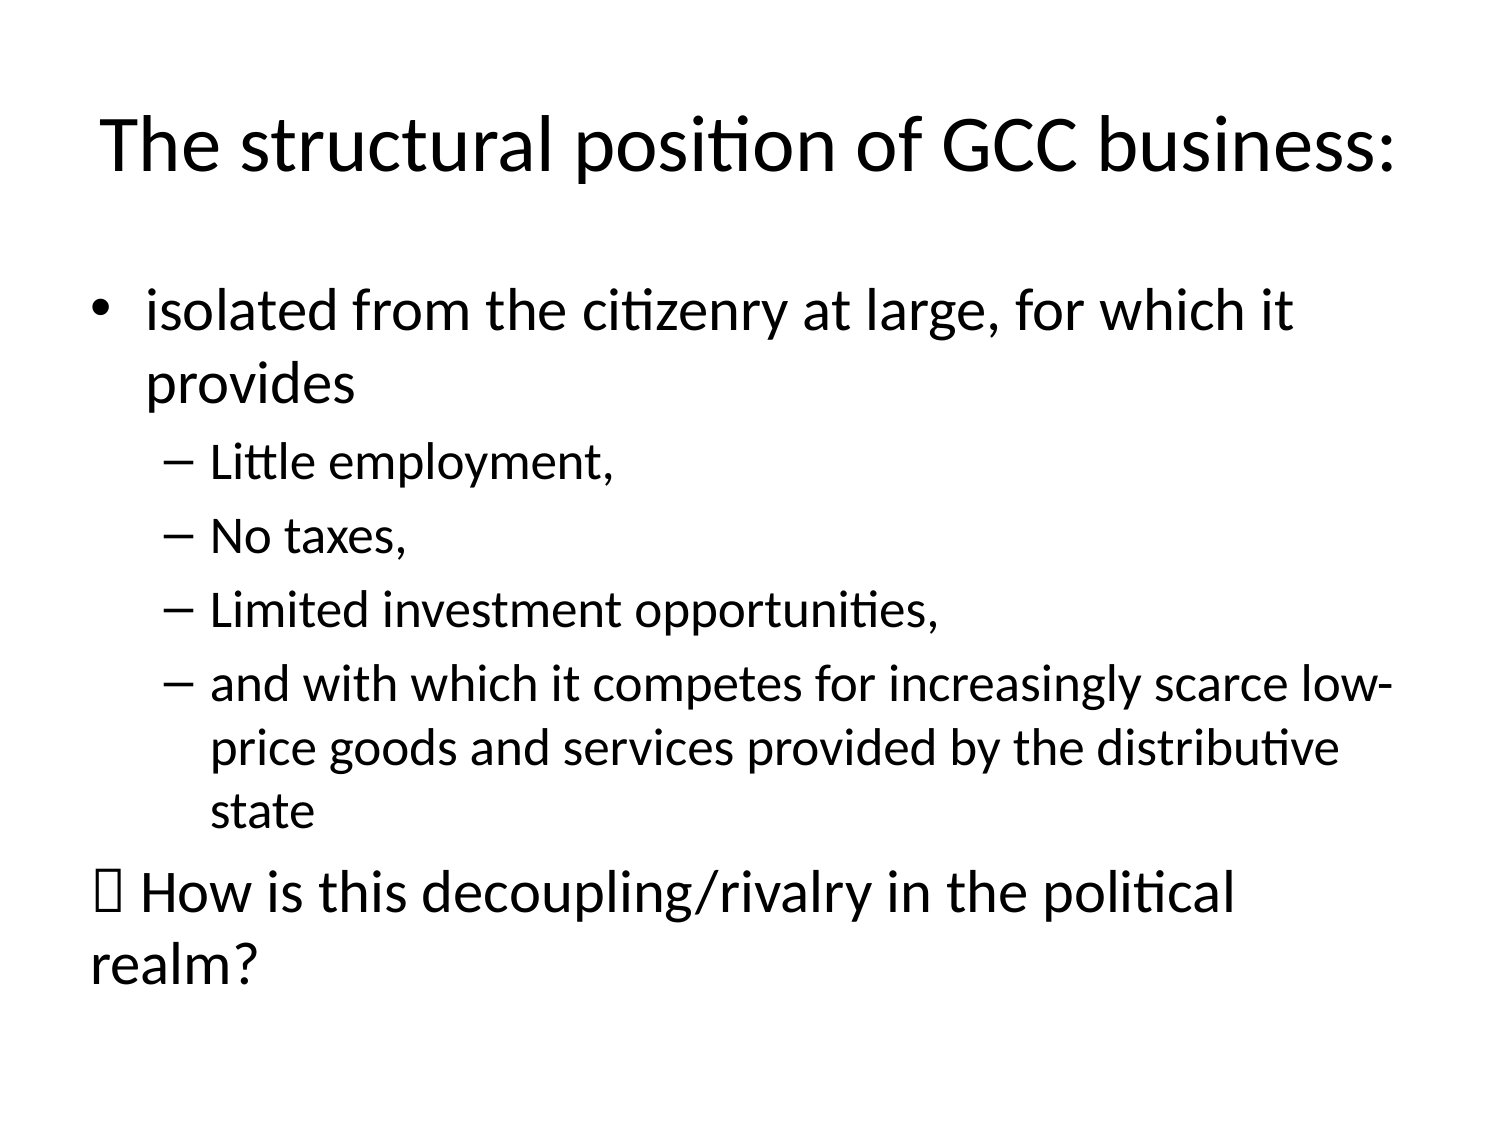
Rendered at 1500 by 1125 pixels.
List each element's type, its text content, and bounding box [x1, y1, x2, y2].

list isolated from the citizenry at large, for which it provides Little employment, No taxes, Limited investment opportunities, and with which it competes for increasingly scarce low-price goods and services provided by the distributive state  How is this decoupling/rivalry in the political realm? [75, 262, 1425, 1005]
title The structural position of GCC business: [75, 45, 1425, 233]
